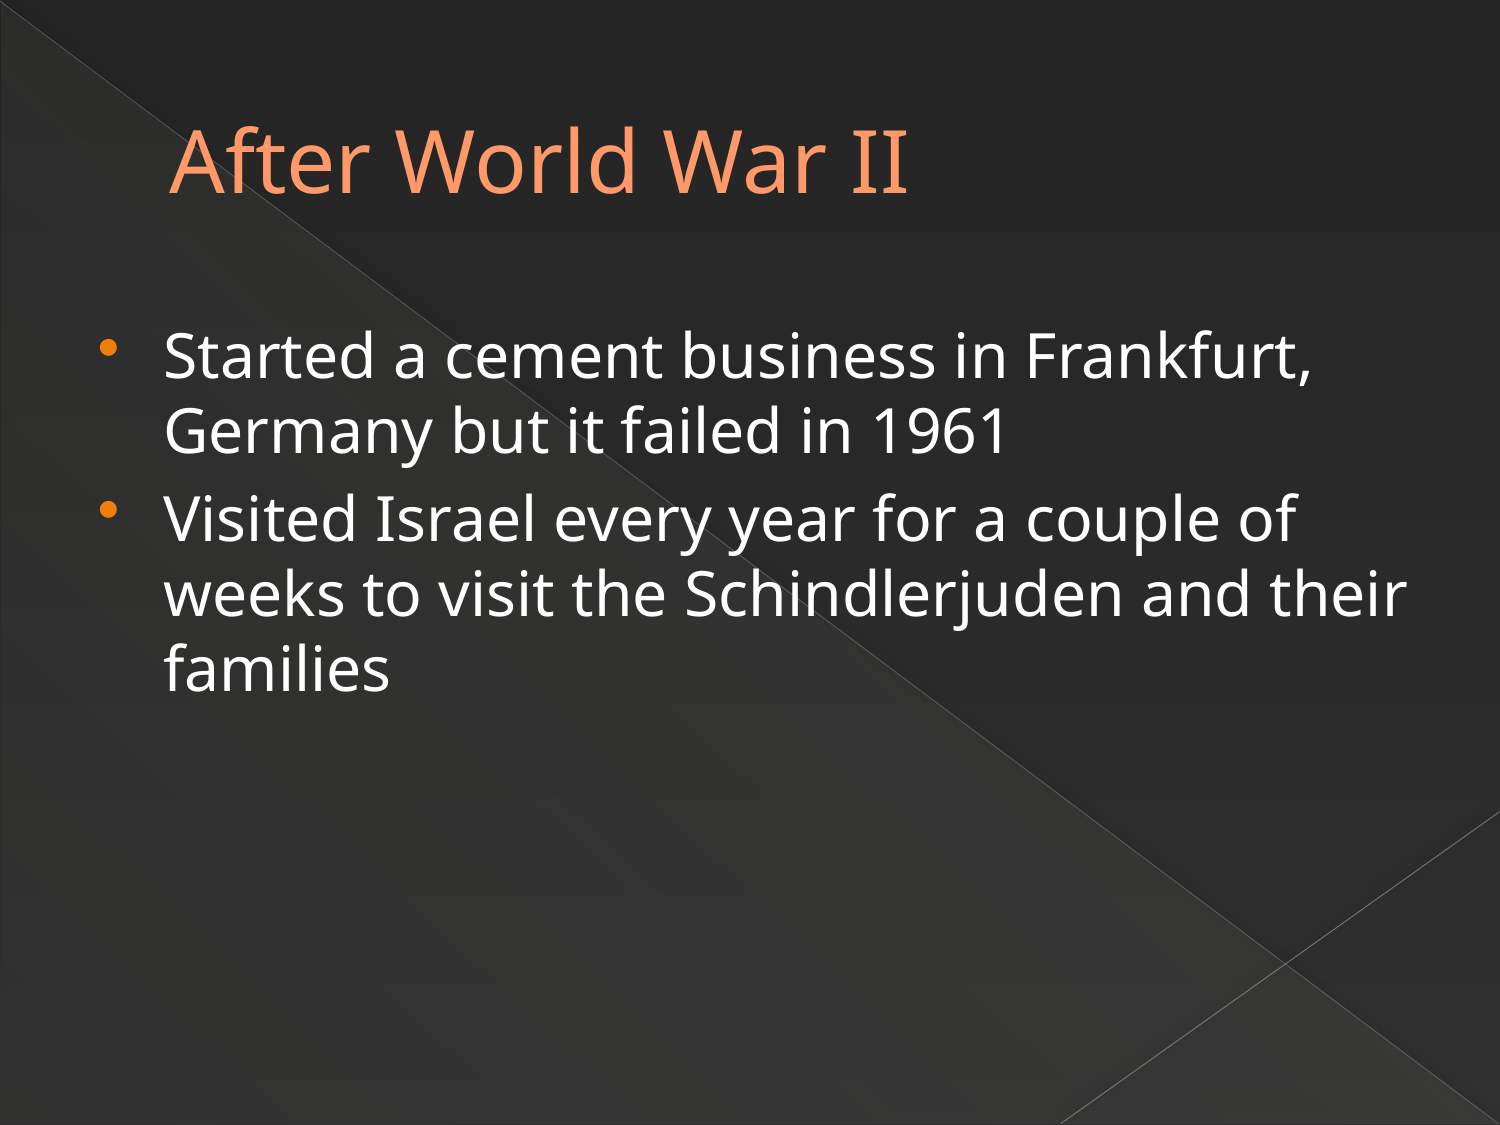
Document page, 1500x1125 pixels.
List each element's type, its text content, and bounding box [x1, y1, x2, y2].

title After World War II [75, 43, 1425, 274]
list Started a cement business in Frankfurt, Germany but it failed in 1961 Visited Israel every year for a couple of weeks to visit the Schindlerjuden and their families [75, 308, 1425, 1059]
